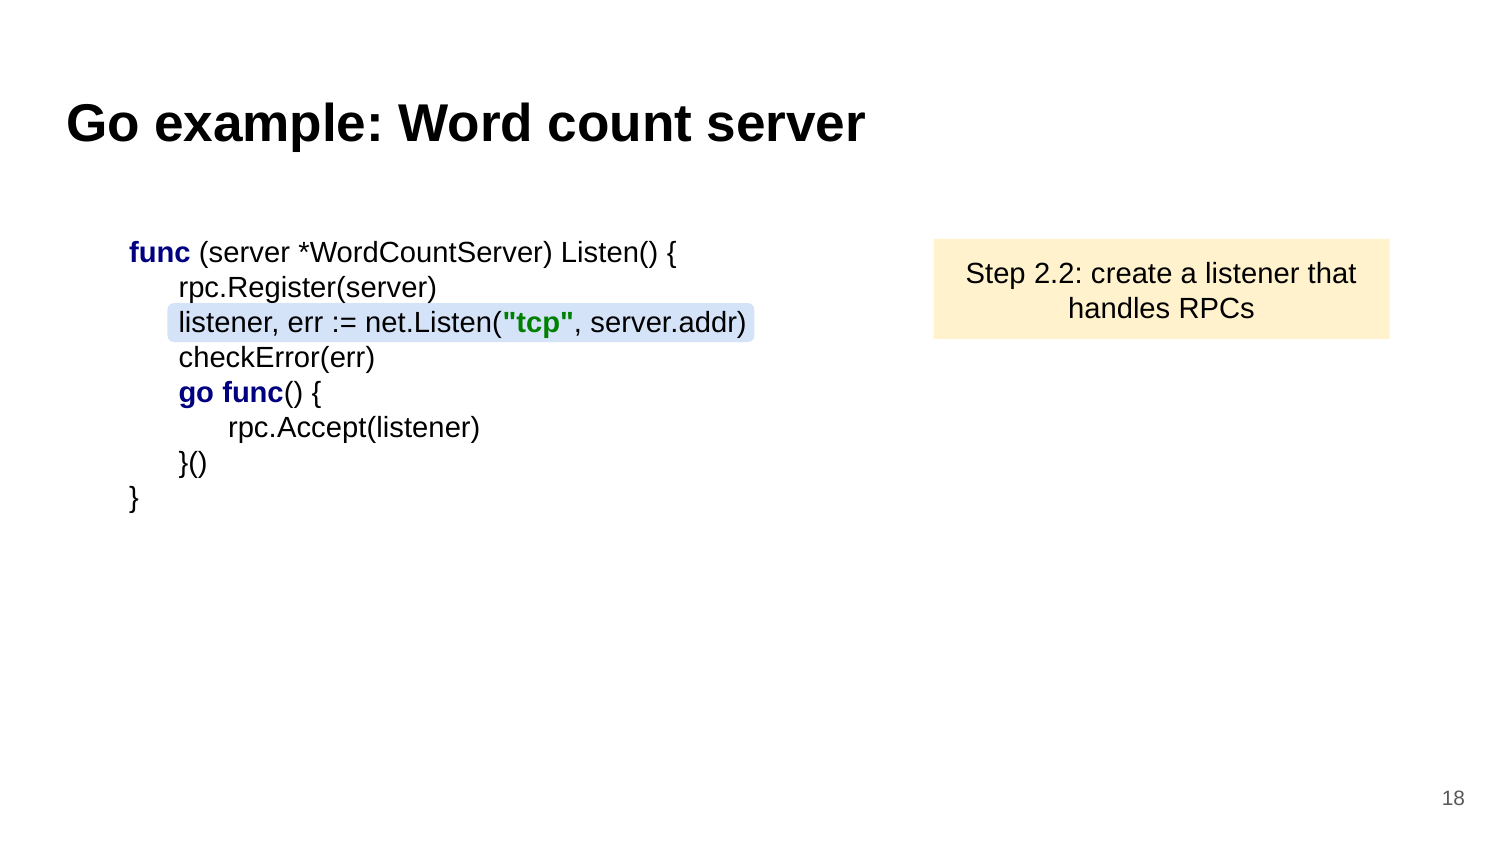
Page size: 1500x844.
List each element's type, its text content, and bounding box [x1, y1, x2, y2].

slide_number 18 [1389, 764, 1480, 830]
title Go example: Word count server [51, 72, 1449, 167]
text_box Step 2.2: create a listener that handles RPCs [933, 238, 1390, 339]
text_box func (server *WordCountServer) Listen() { rpc.Register(server) listener, err := net.Listen("tcp", server.addr) checkError(err) go func() { rpc.Accept(listener) }() } [114, 218, 914, 604]
